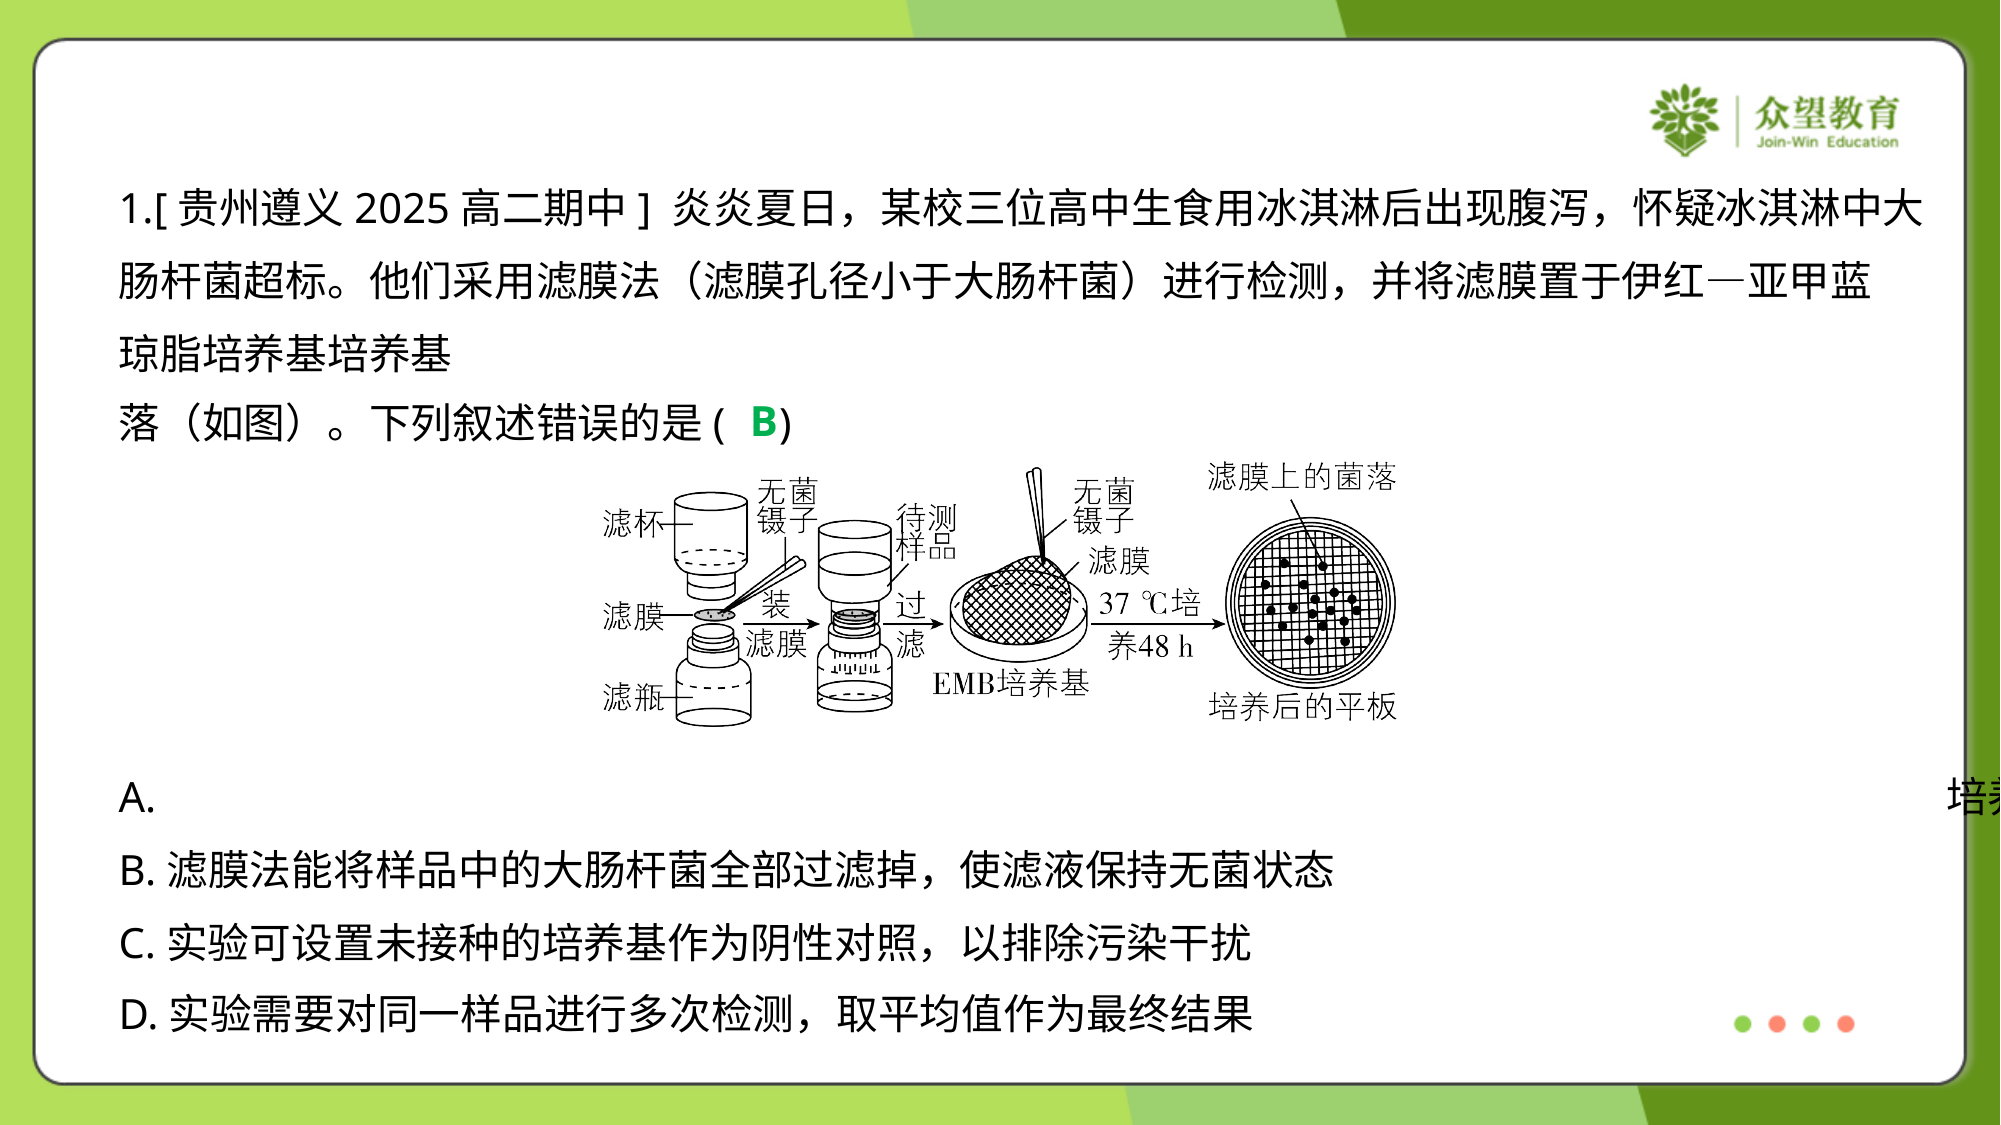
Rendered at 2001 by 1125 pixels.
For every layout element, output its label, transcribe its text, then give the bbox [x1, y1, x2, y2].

picture [0, 0, 2000, 1125]
text_box B [734, 375, 794, 439]
